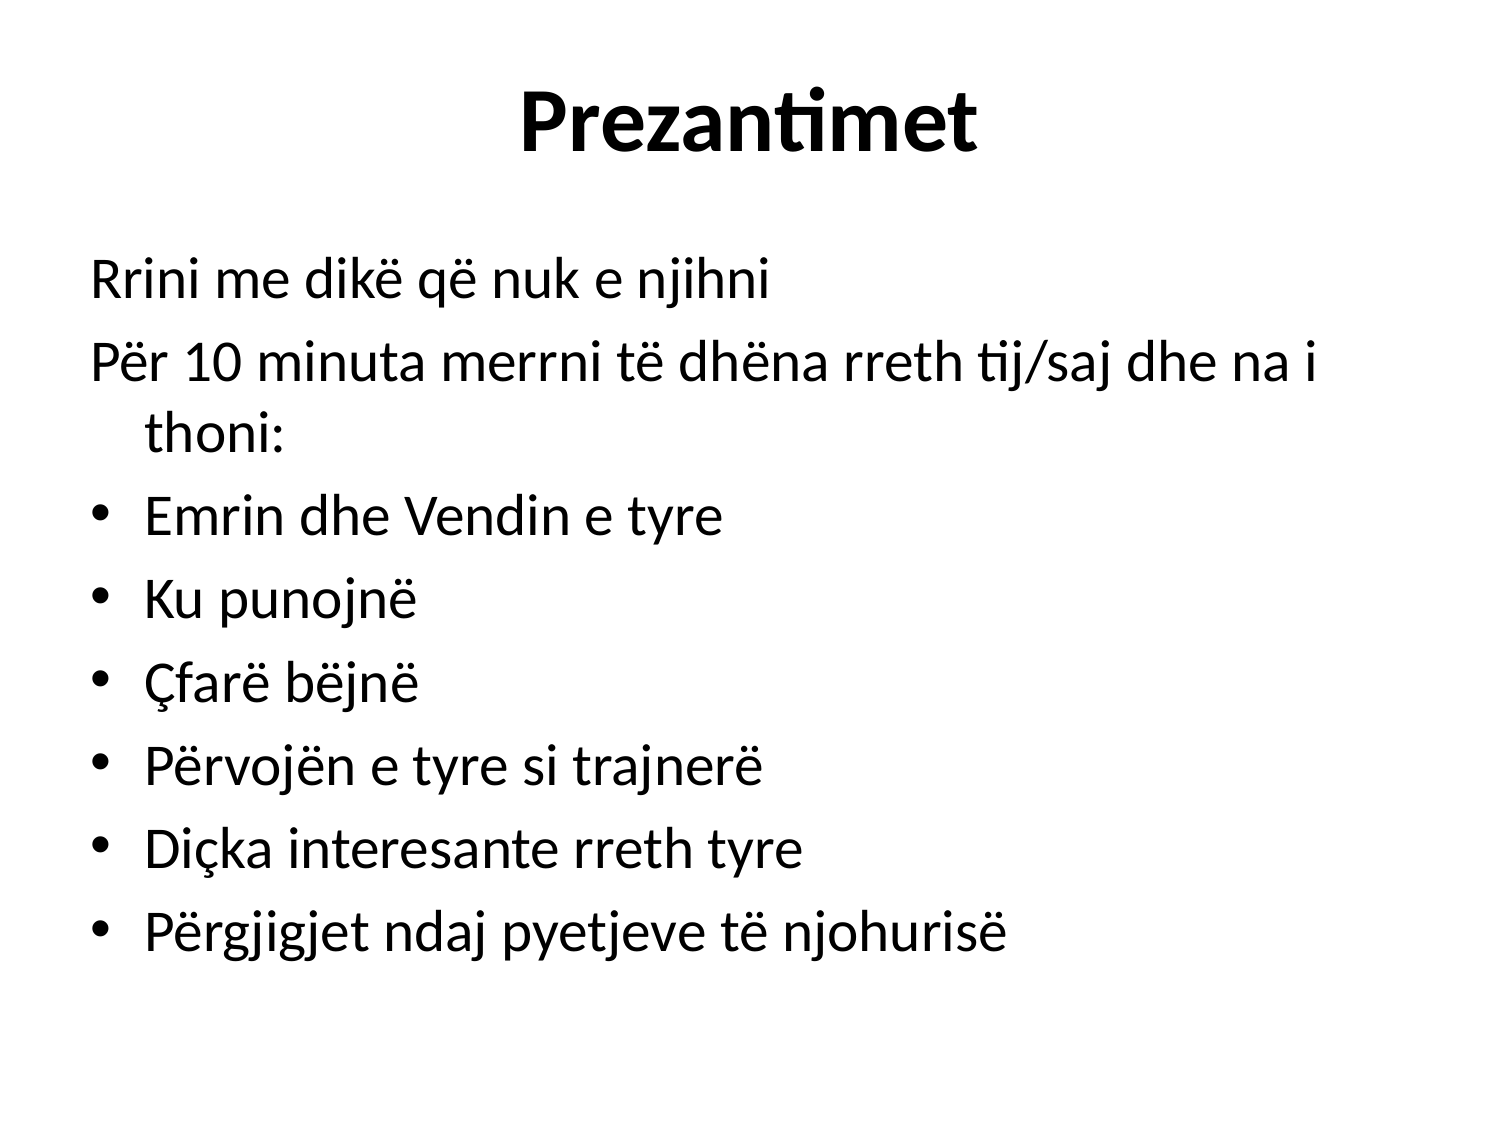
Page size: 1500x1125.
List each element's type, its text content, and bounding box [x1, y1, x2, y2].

title Prezantimet [75, 45, 1425, 184]
list Rrini me dikë që nuk e njihni Për 10 minuta merrni të dhëna rreth tij/saj dhe na i thoni: Emrin dhe Vendin e tyre Ku punojnë Çfarë bëjnë Përvojën e tyre si trajnerë Diçka interesante rreth tyre Përgjigjet ndaj pyetjeve të njohurisë [75, 231, 1425, 974]
